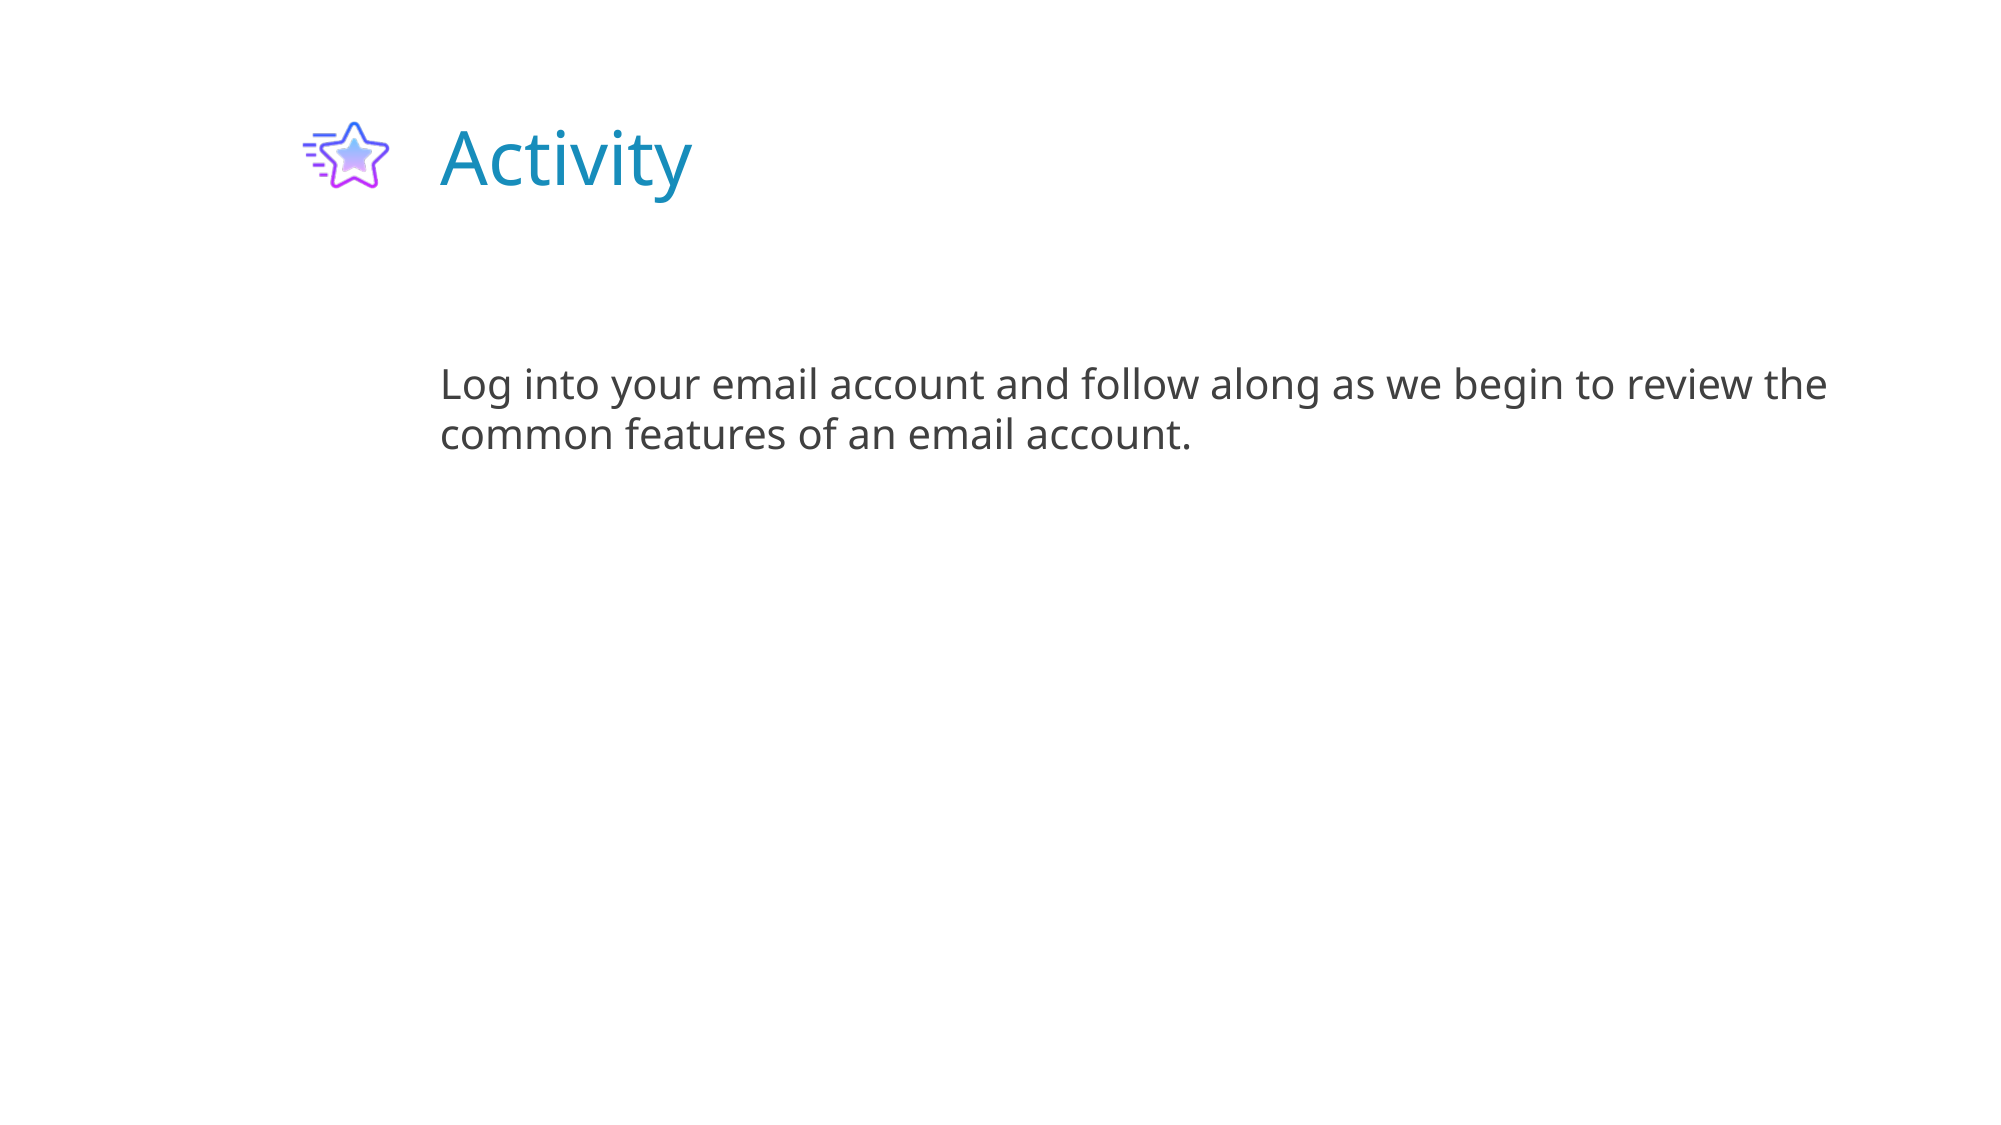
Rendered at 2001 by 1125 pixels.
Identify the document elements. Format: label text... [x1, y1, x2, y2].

title Activity [425, 102, 1888, 313]
picture [293, 102, 399, 208]
list Log into your email account and follow along as we begin to review the common features of an email account. [424, 350, 1888, 1074]
